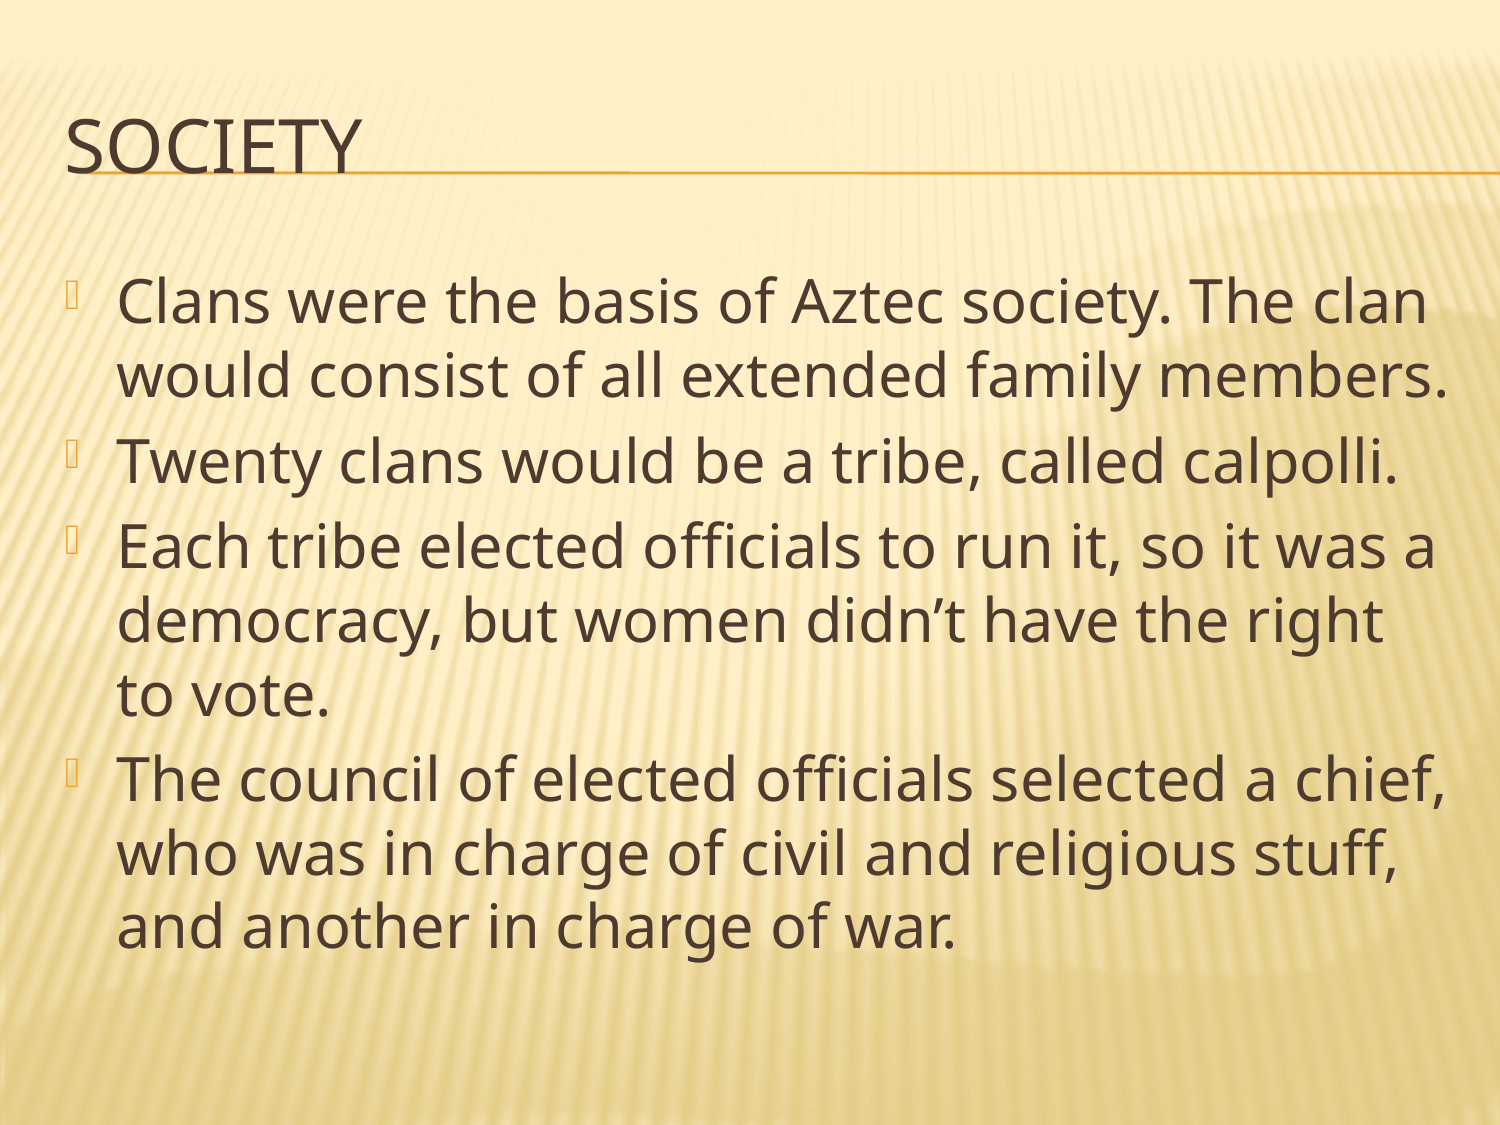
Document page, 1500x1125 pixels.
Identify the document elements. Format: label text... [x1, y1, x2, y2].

title Society [50, 75, 1475, 213]
list Clans were the basis of Aztec society. The clan would consist of all extended family members. Twenty clans would be a tribe, called calpolli. Each tribe elected officials to run it, so it was a democracy, but women didn’t have the right to vote. The council of elected officials selected a chief, who was in charge of civil and religious stuff, and another in charge of war. [50, 254, 1475, 998]
